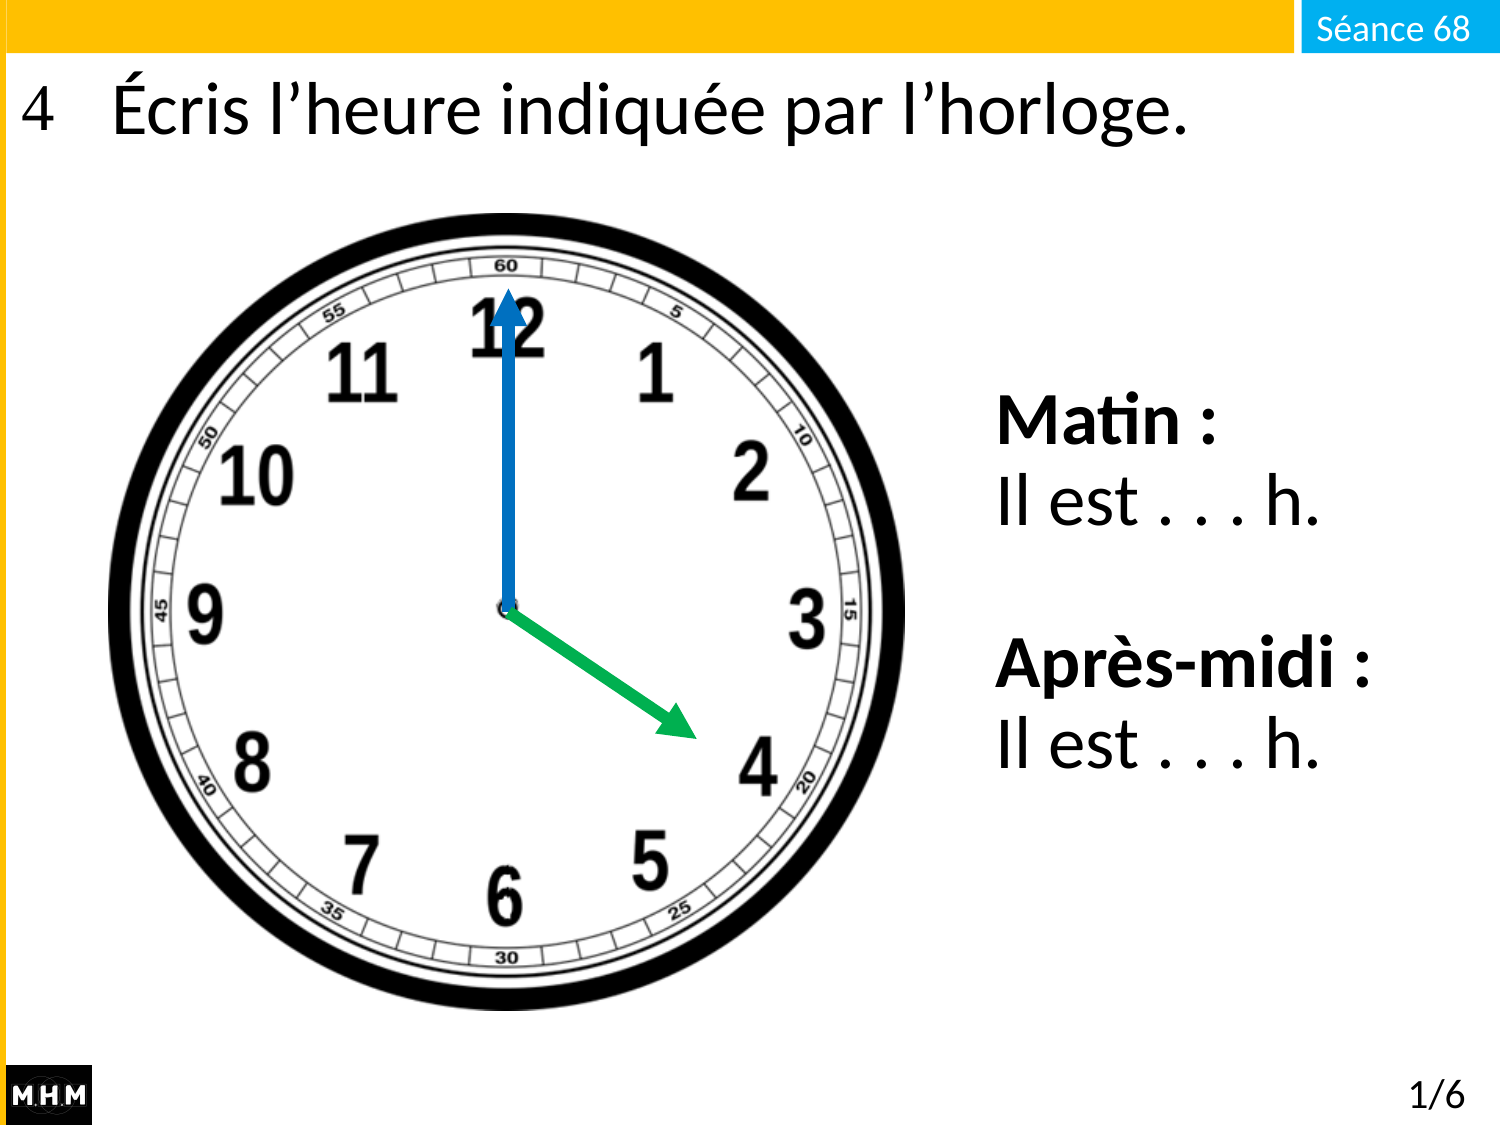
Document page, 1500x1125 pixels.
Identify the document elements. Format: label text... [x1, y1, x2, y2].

text_box Matin : Il est . . . h. Après-midi : Il est . . . h. [980, 301, 1500, 863]
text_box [508, 612, 697, 739]
list 1/6 [1373, 1064, 1500, 1125]
picture [108, 213, 905, 1011]
title Écris l’heure indiquée par l’horloge. [96, 60, 1391, 160]
picture [6, 1065, 92, 1125]
